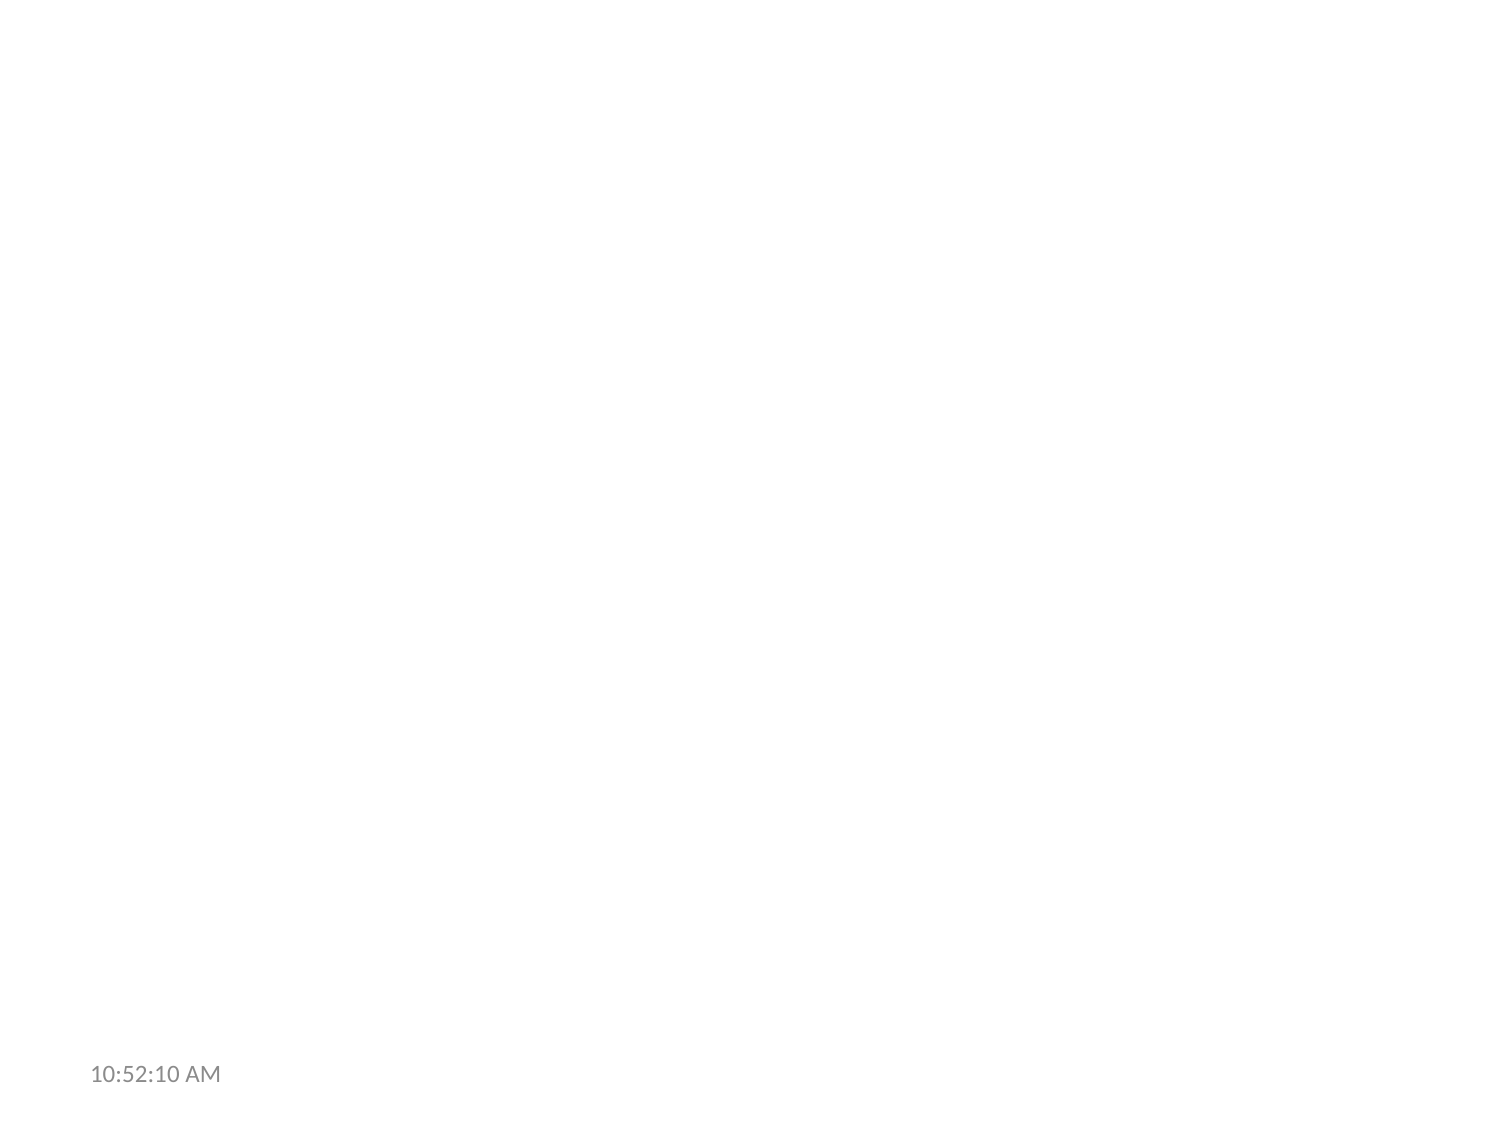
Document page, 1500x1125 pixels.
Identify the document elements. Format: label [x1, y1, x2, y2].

slide_number [75, 1042, 425, 1103]
